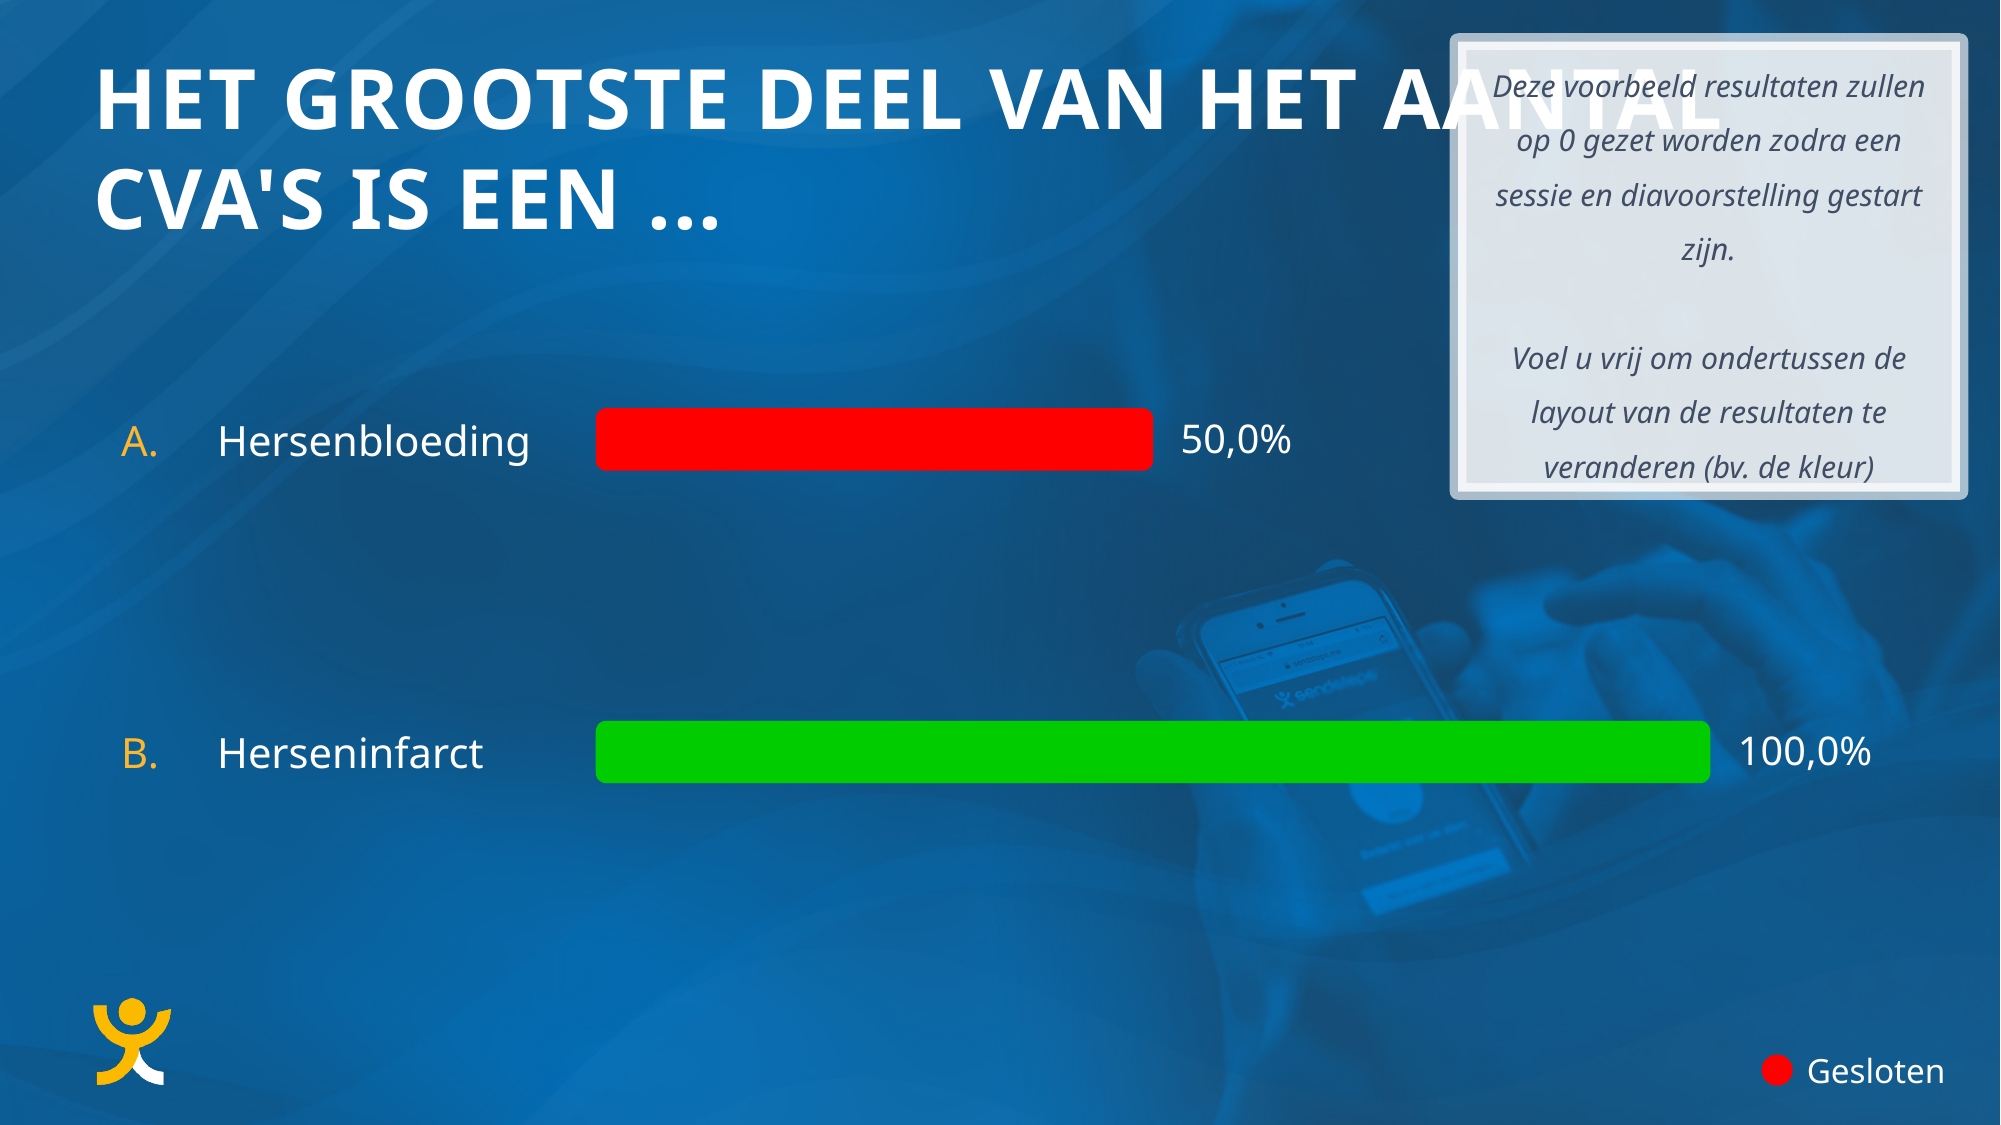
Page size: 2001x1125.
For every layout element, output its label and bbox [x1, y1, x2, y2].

text_box [1749, 1042, 1981, 1098]
text_box [93, 276, 1901, 915]
picture [0, 0, 2000, 1125]
